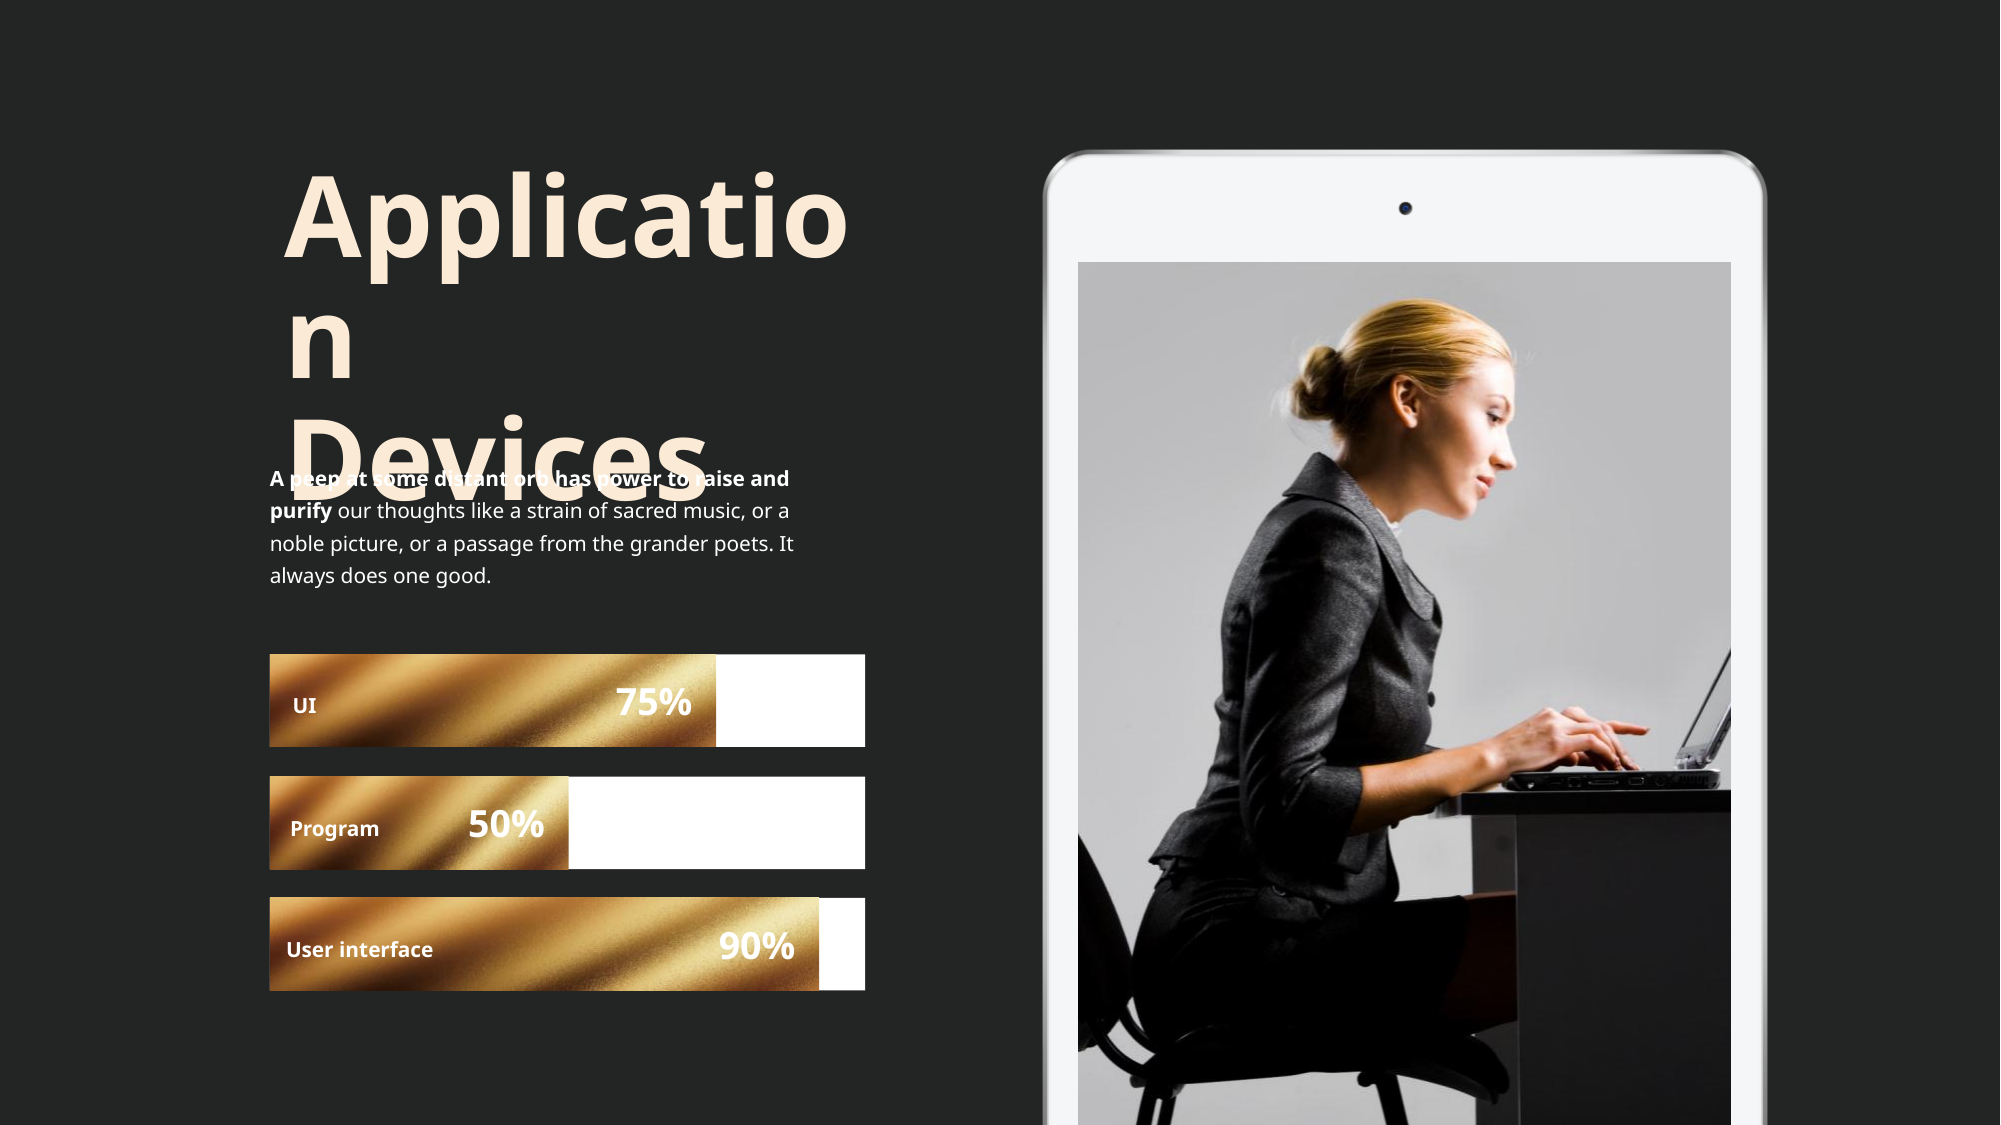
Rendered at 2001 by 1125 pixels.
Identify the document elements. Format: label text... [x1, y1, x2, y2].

text_box A peep at some distant orb has power to raise and purify our thoughts like a strain of sacred music, or a noble picture, or a passage from the grander poets. It always does one good. [269, 452, 866, 594]
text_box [269, 897, 866, 991]
title Application Devices [269, 152, 937, 358]
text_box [269, 654, 866, 747]
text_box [269, 776, 866, 870]
picture [999, 132, 1811, 1125]
